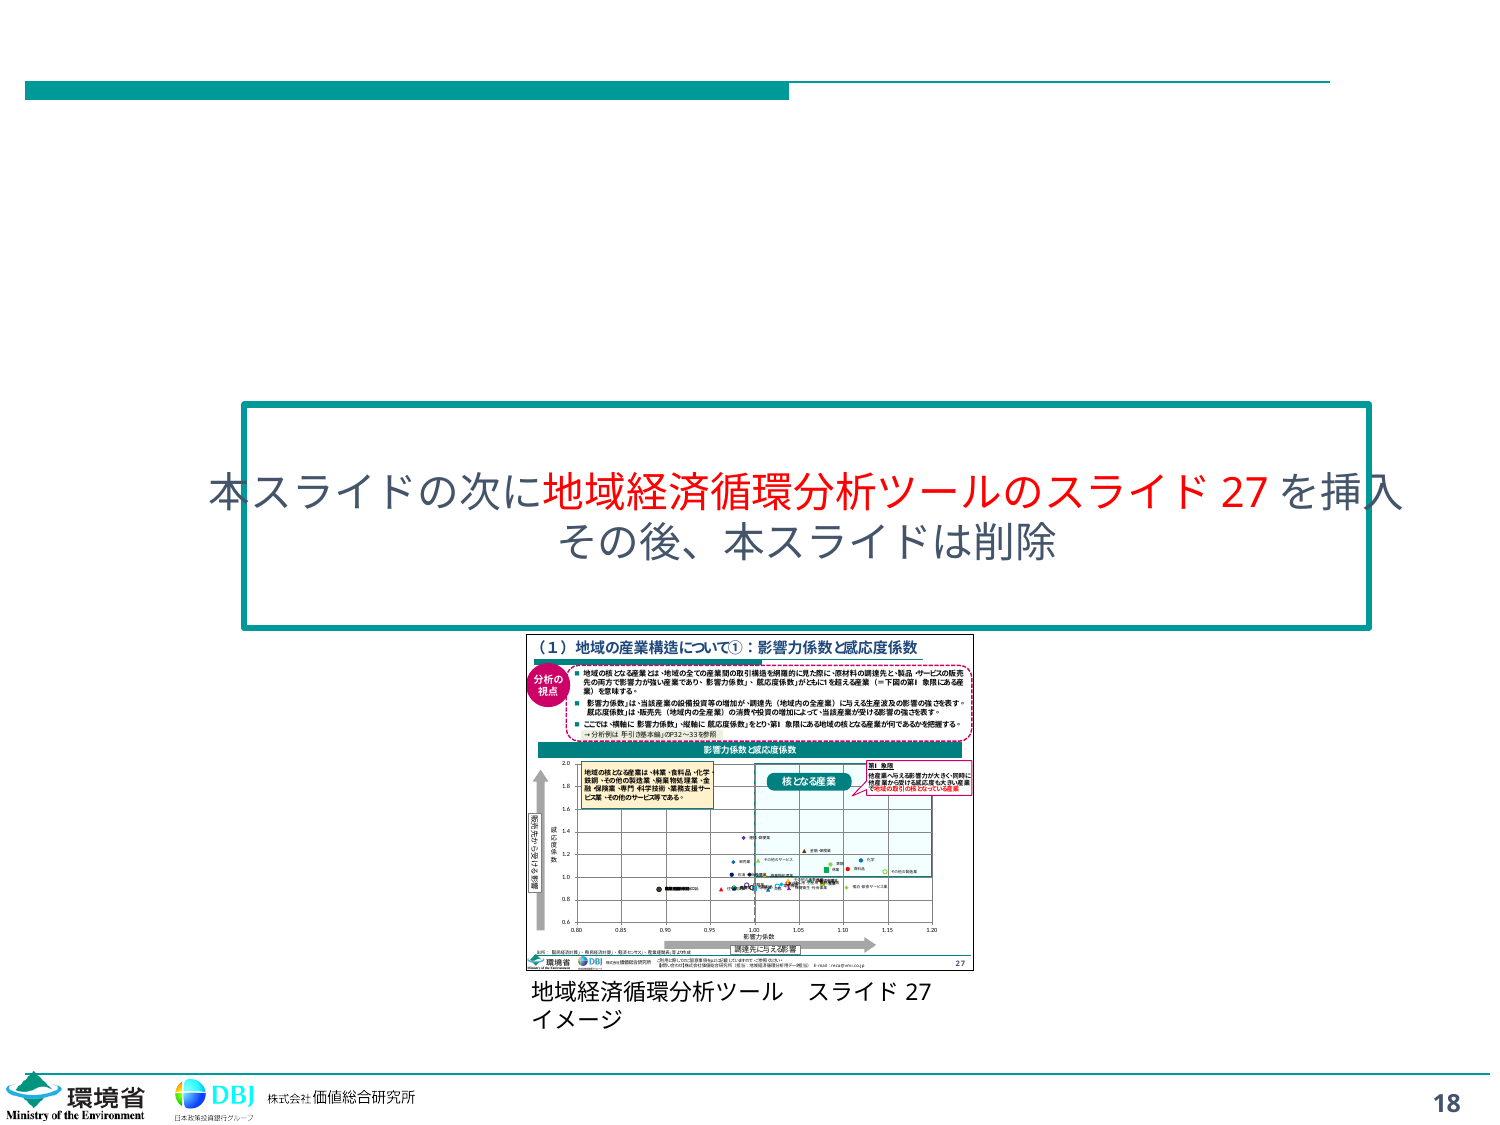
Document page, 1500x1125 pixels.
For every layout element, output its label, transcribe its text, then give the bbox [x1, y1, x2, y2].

text_box 本スライドの次に地域経済循環分析ツールのスライド27を挿入 その後、本スライドは削除 [244, 404, 1369, 628]
picture [525, 634, 975, 971]
picture [2, 1071, 148, 1125]
picture [171, 1075, 419, 1125]
text_box 地域経済循環分析ツール スライド27 イメージ [517, 970, 983, 1041]
slide_number 18 [1393, 1079, 1500, 1122]
